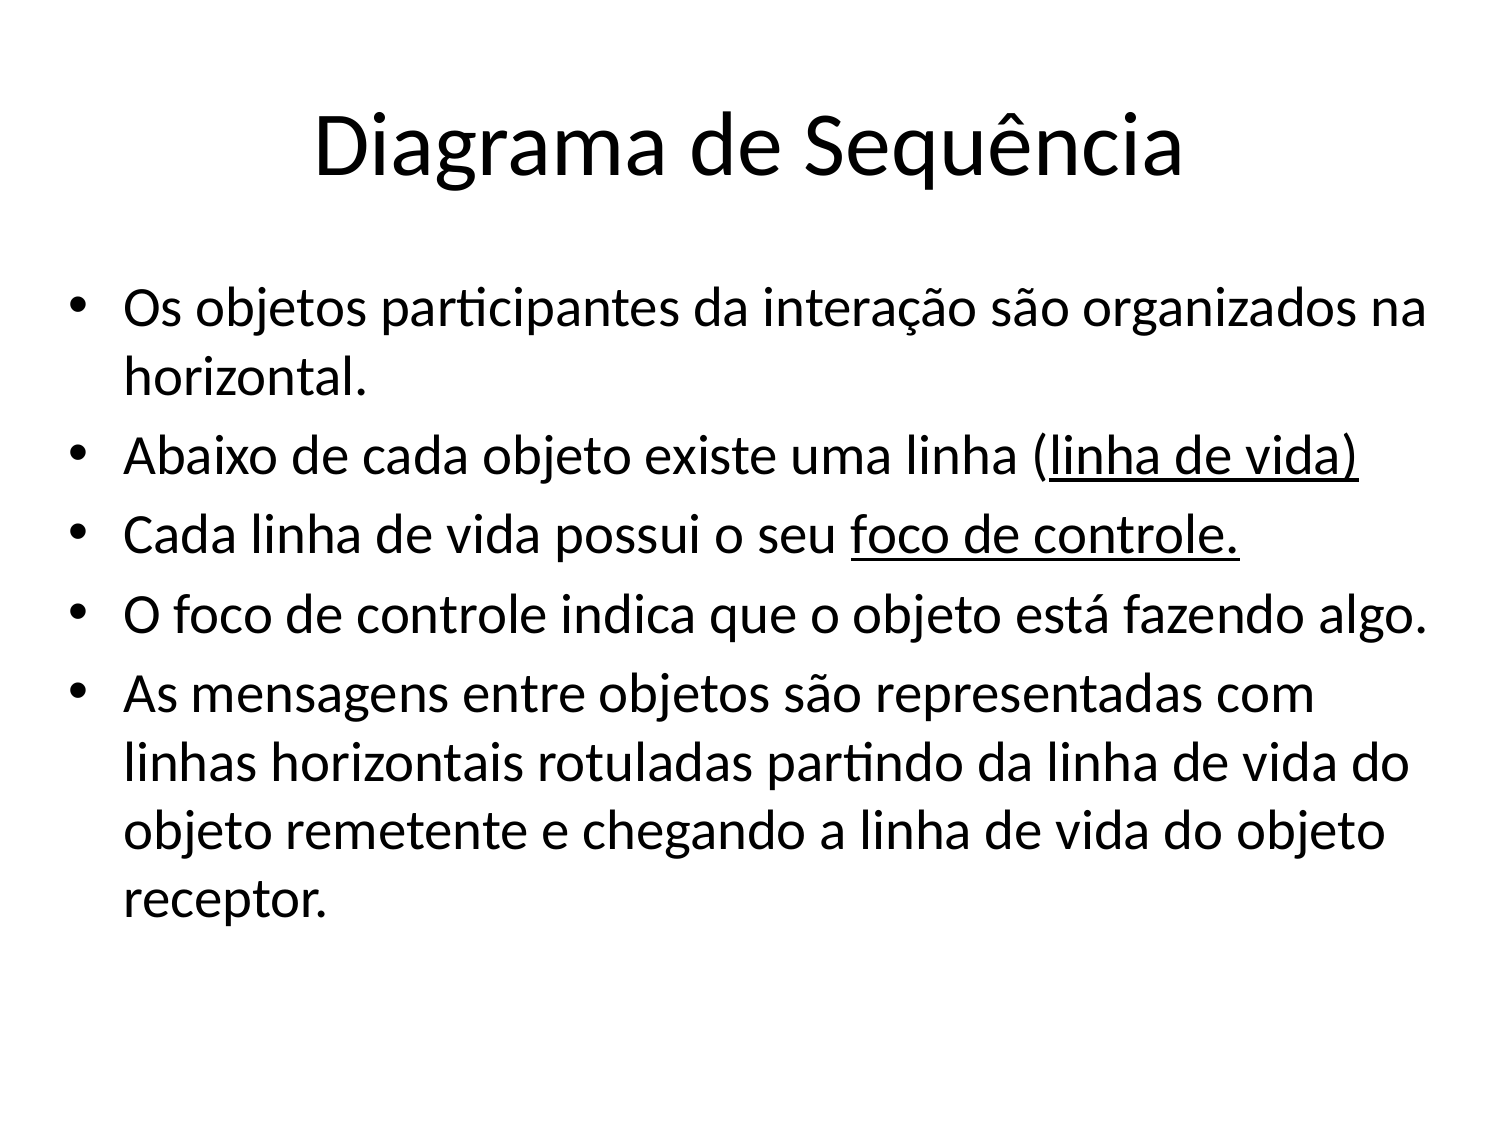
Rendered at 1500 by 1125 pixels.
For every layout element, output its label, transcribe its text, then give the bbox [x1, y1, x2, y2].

list Os objetos participantes da interação são organizados na horizontal. Abaixo de cada objeto existe uma linha (linha de vida) Cada linha de vida possui o seu foco de controle. O foco de controle indica que o objeto está fazendo algo. As mensagens entre objetos são representadas com linhas horizontais rotuladas partindo da linha de vida do objeto remetente e chegando a linha de vida do objeto receptor. [53, 262, 1447, 1005]
title Diagrama de Sequência [75, 45, 1425, 233]
